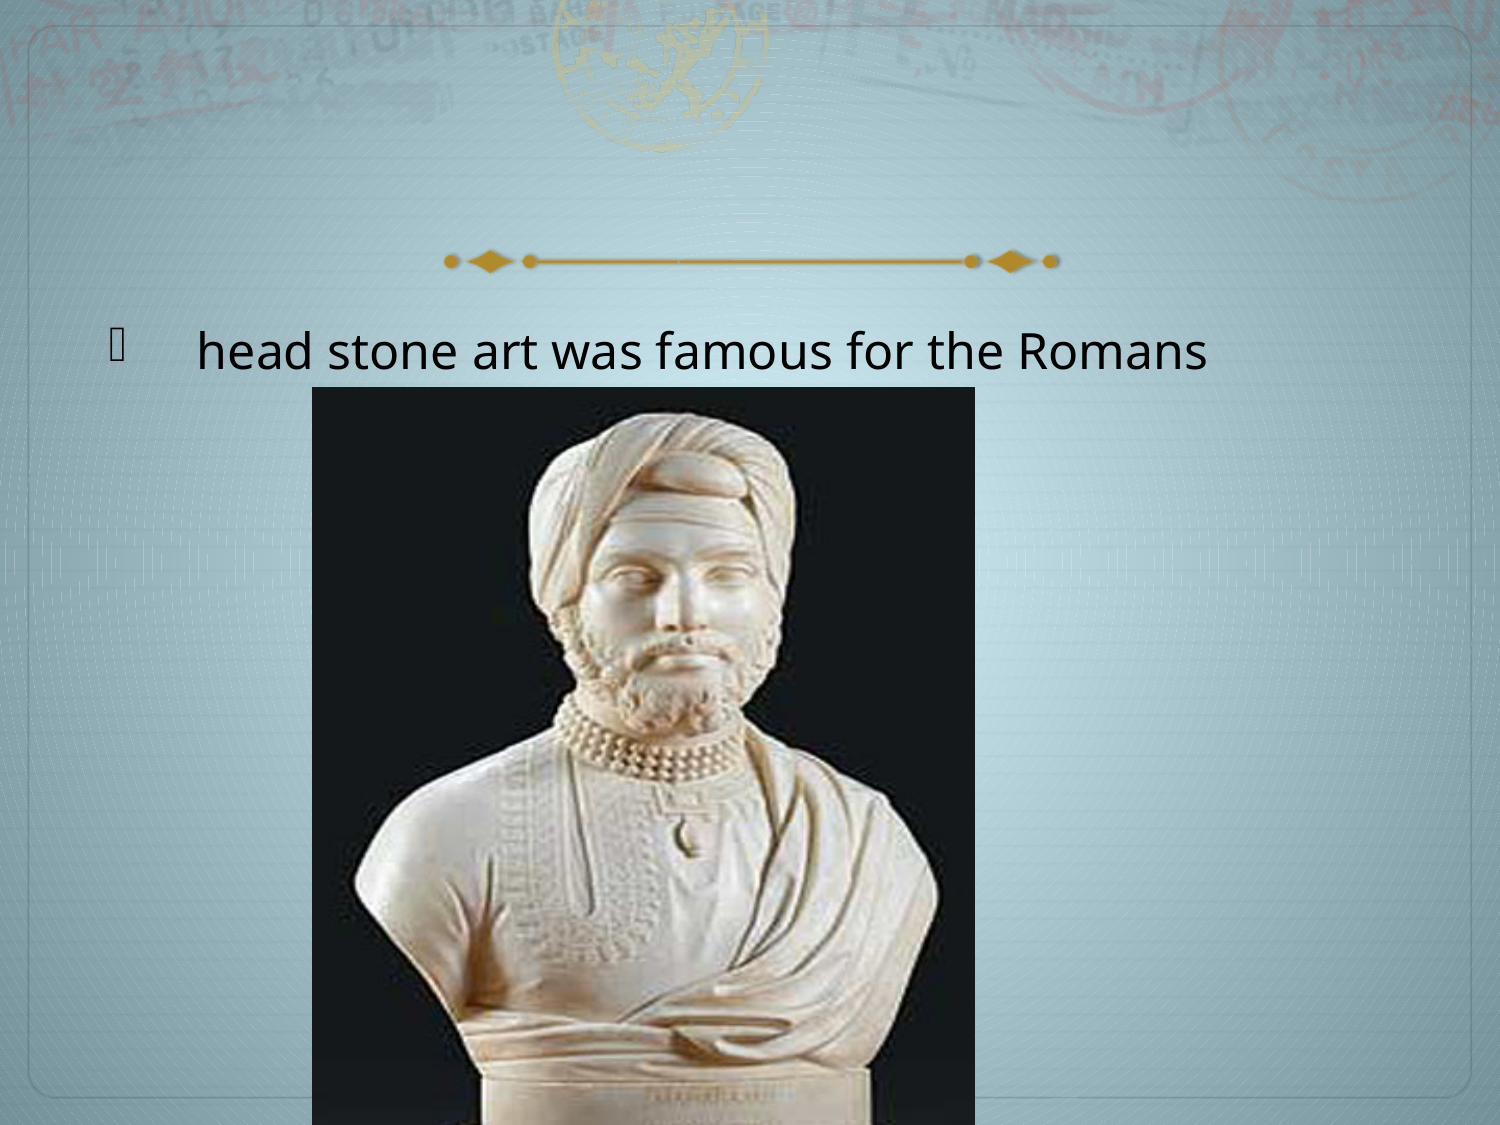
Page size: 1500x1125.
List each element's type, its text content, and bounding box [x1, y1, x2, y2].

list head stone art was famous for the Romans [93, 312, 1407, 988]
picture [0, 0, 1500, 1125]
